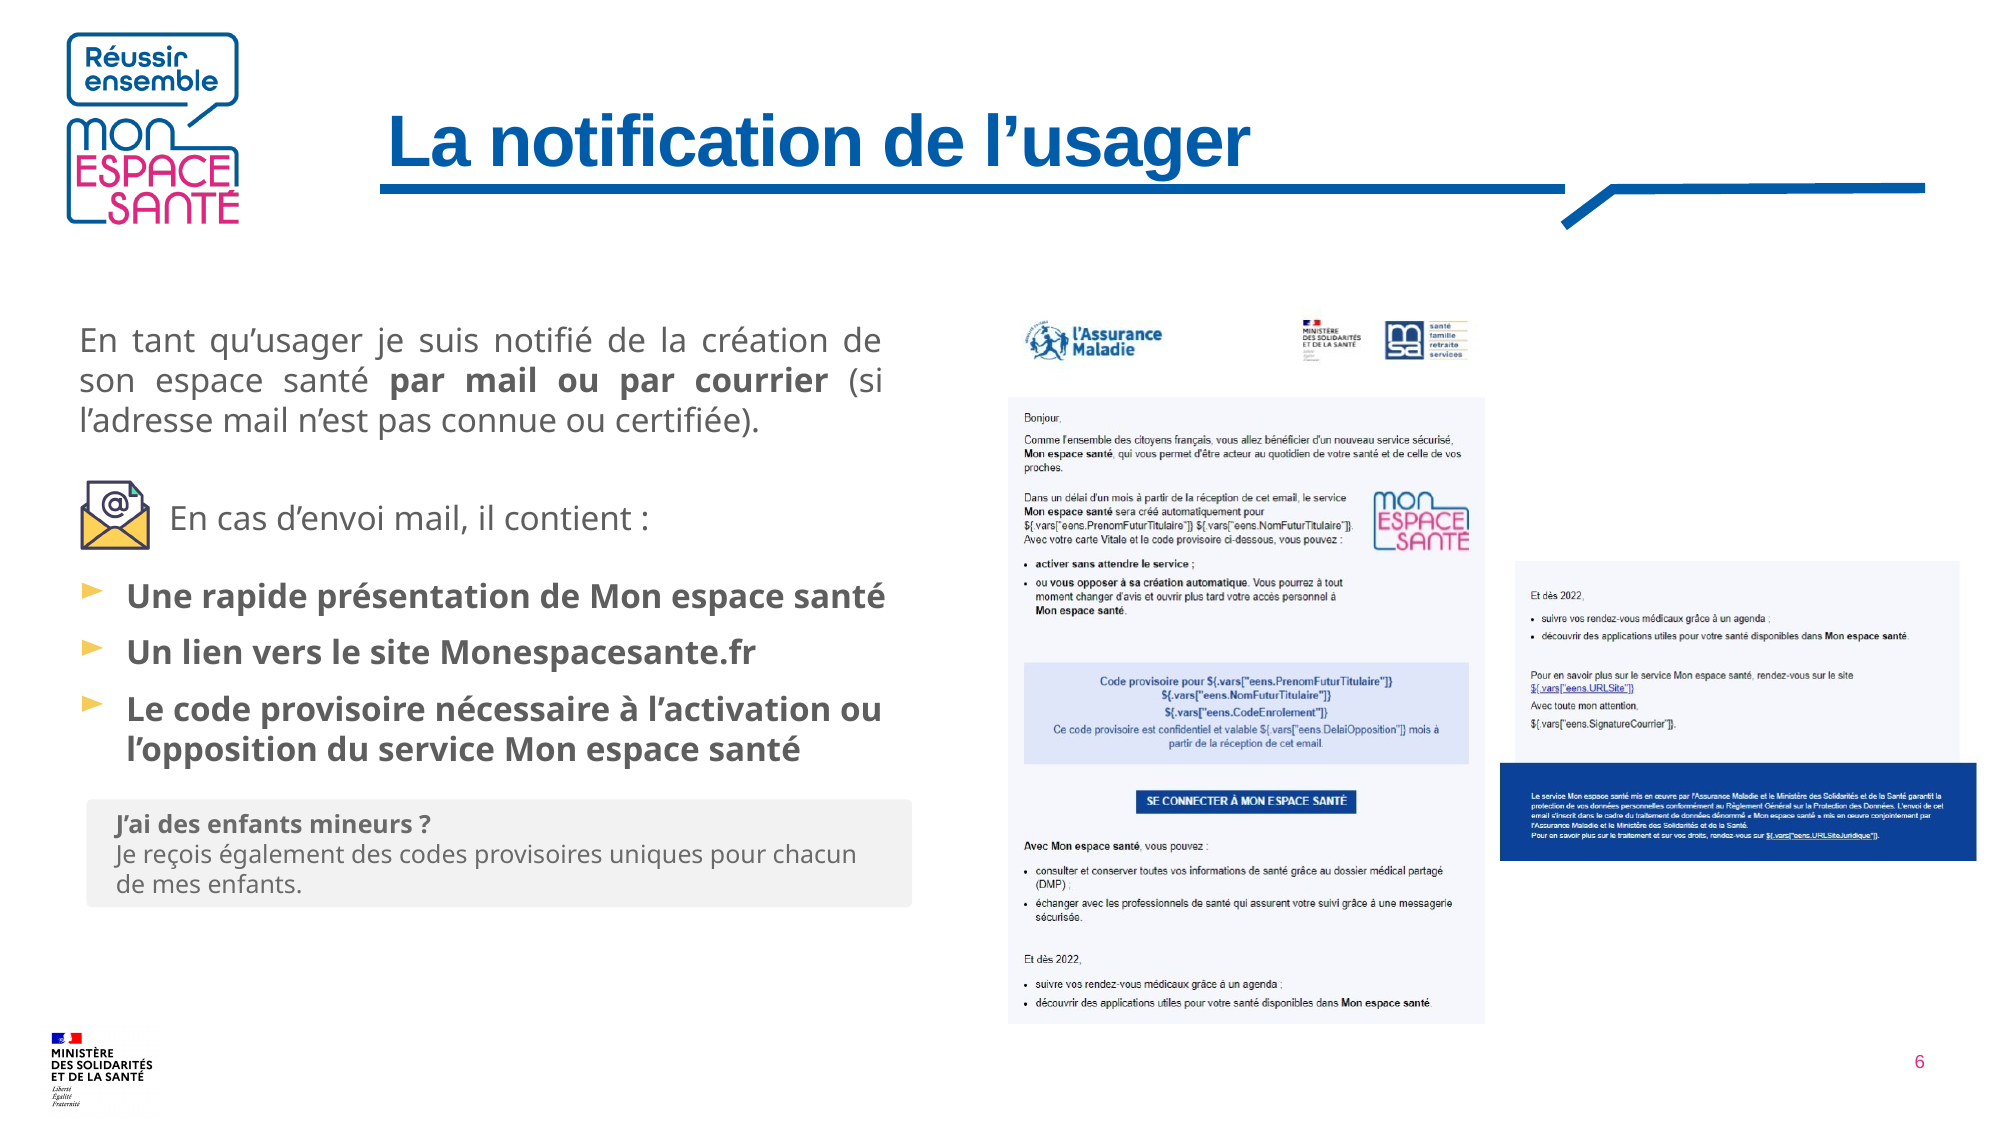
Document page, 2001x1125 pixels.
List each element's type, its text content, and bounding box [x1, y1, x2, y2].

picture [36, 2, 269, 254]
text_box En tant qu’usager je suis notifié de la création de son espace santé par mail ou par courrier (si l’adresse mail n’est pas connue ou certifiée). [64, 311, 899, 447]
title La notification de l’usager [378, 2, 1907, 190]
slide_number 5 [1905, 1040, 1958, 1081]
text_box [86, 799, 913, 908]
text_box En cas d’envoi mail, il contient : [154, 490, 945, 545]
picture [1496, 560, 1980, 862]
text_box Une rapide présentation de Mon espace santé Un lien vers le site Monespacesante.fr Le code provisoire nécessaire à l’activation ou l’opposition du service Mon espace santé [64, 567, 992, 776]
picture [1008, 307, 1485, 1024]
picture [41, 1022, 163, 1117]
picture [79, 479, 151, 551]
